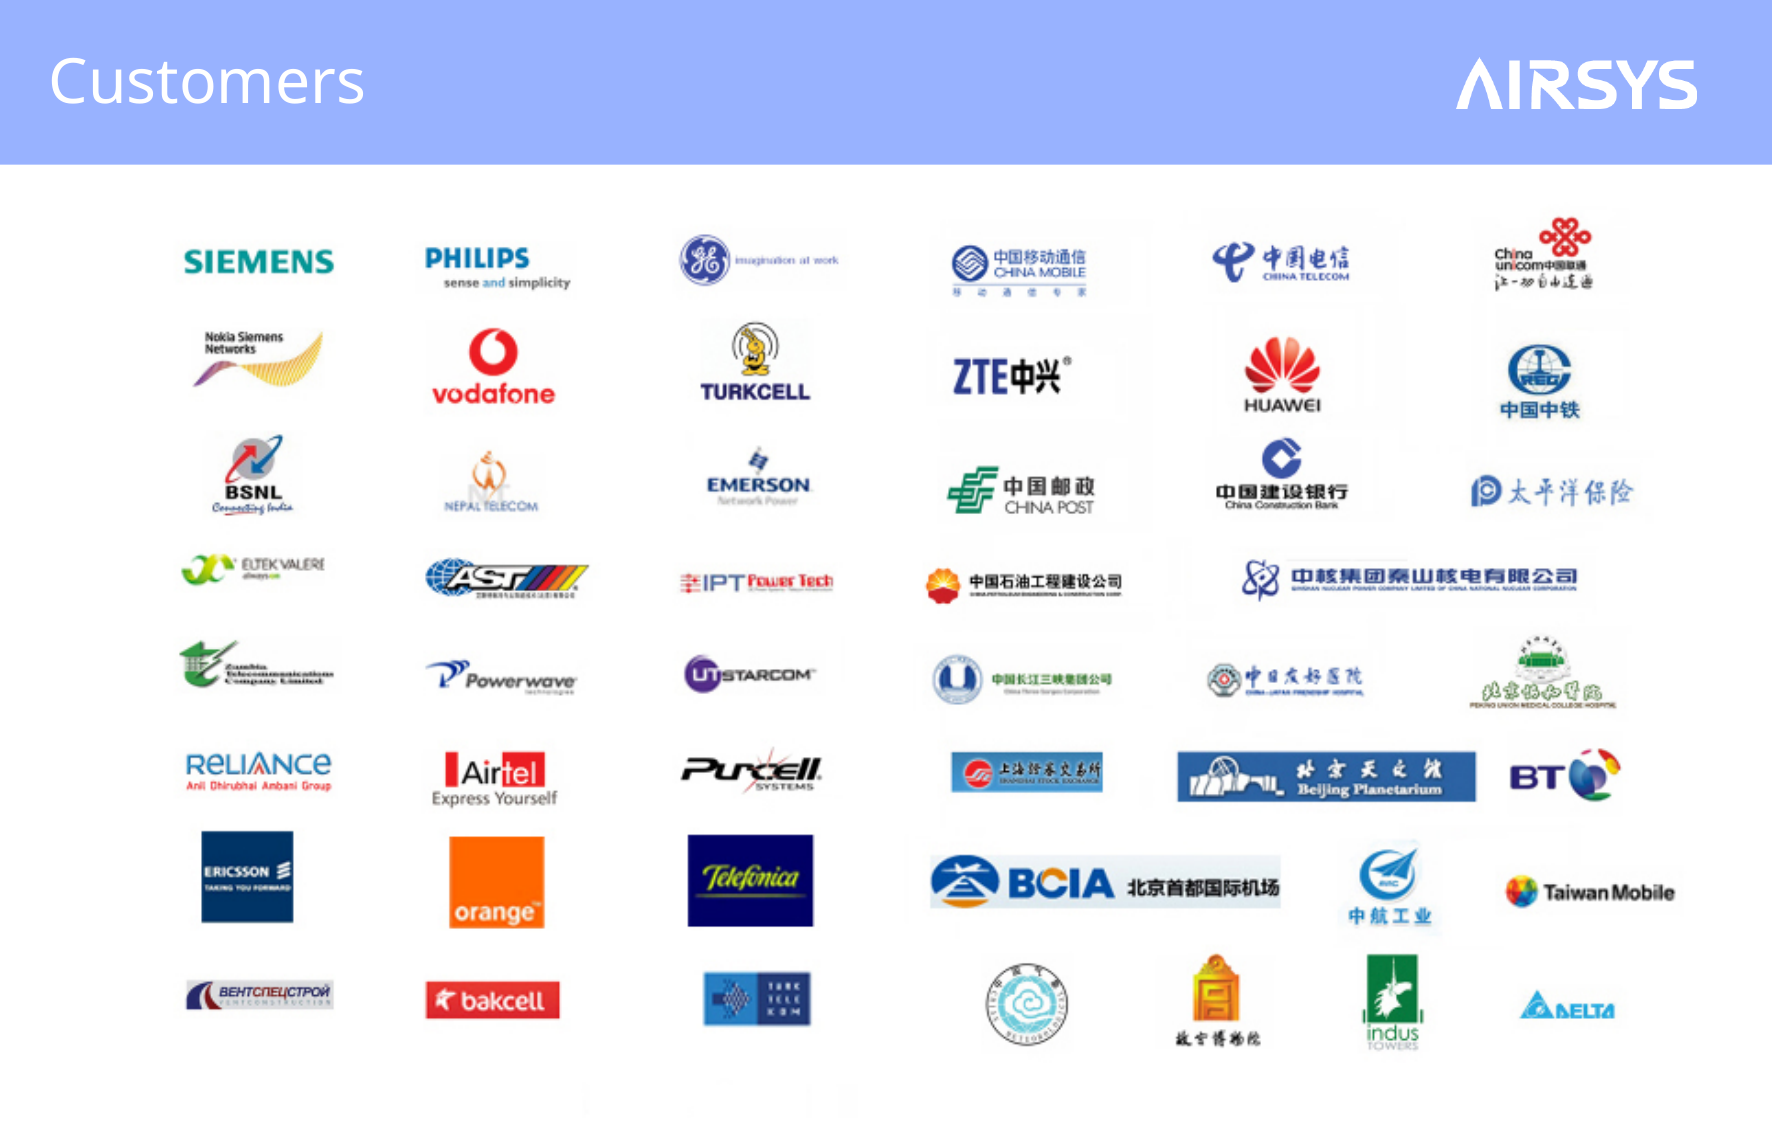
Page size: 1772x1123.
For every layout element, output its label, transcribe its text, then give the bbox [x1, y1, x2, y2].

picture [1456, 57, 1697, 109]
picture [101, 167, 1707, 1119]
text_box Customers [34, 38, 1364, 119]
